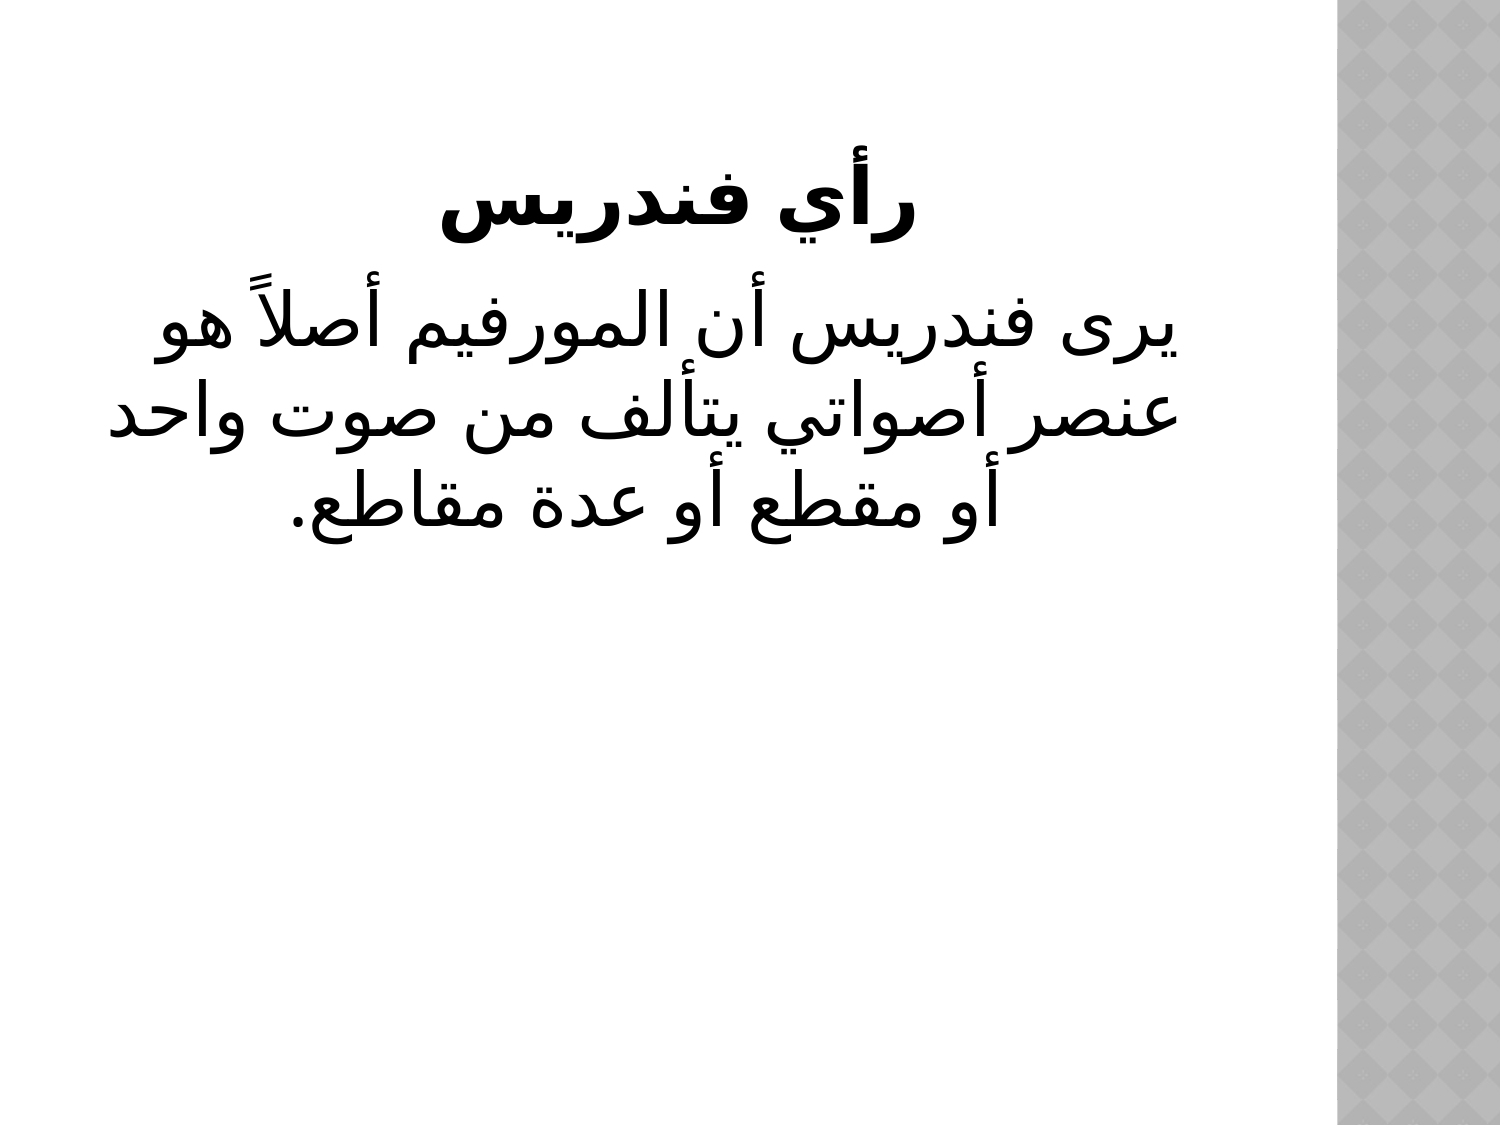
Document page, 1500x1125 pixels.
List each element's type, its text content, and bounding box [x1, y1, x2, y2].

title رأي فندريس [75, 52, 1263, 240]
list يرى فندريس أن المورفيم أصلاً هو عنصر أصواتي يتألف من صوت واحد أو مقطع أو عدة مقاطع. [75, 264, 1263, 1059]
